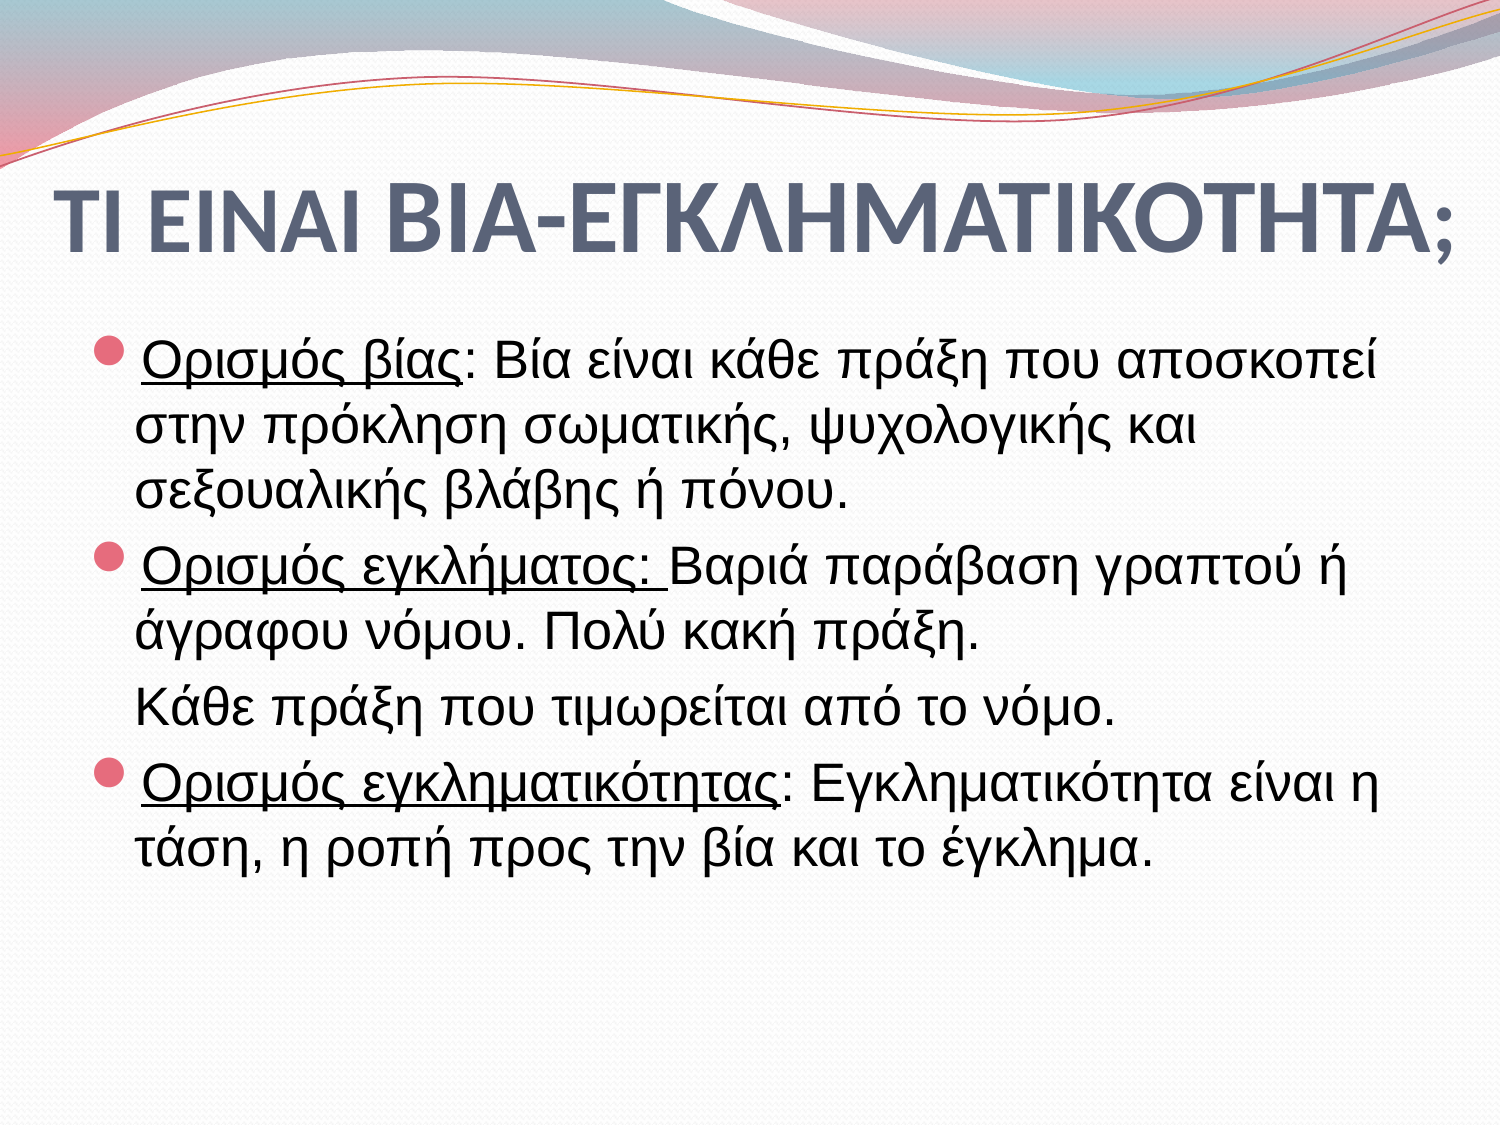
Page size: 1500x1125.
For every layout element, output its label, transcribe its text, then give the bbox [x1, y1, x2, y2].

list Ορισμός βίας: Βία είναι κάθε πράξη που αποσκοπεί στην πρόκληση σωματικής, ψυχολογικής και σεξουαλικής βλάβης ή πόνου. Ορισμός εγκλήματος: Βαριά παράβαση γραπτού ή άγραφου νόμου. Πολύ κακή πράξη. Κάθε πράξη που τιμωρείται από το νόμο. Ορισμός εγκληματικότητας: Εγκληματικότητα είναι η τάση, η ροπή προς την βία και το έγκλημα. [75, 317, 1425, 1038]
title ΤΙ ΕΙΝΑΙ ΒΙΑ-ΕΓΚΛΗΜΑΤΙΚΟΤΗΤΑ; [53, 137, 1461, 280]
